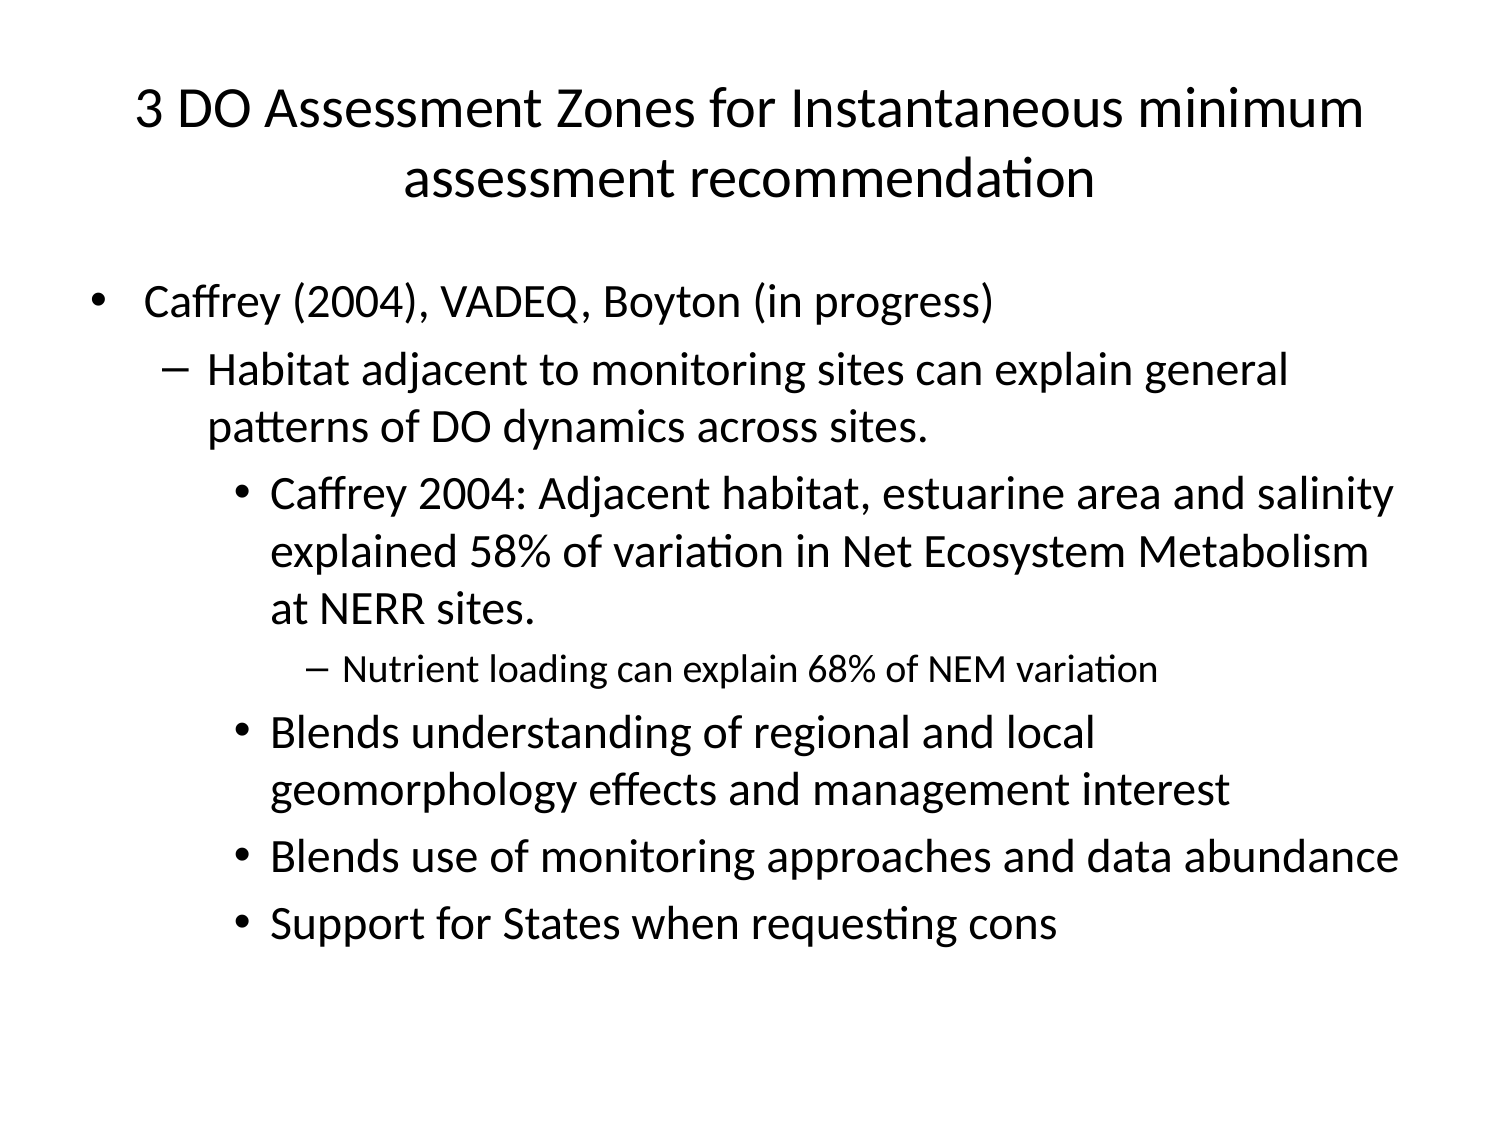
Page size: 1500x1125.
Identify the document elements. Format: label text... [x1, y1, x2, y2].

list Caffrey (2004), VADEQ, Boyton (in progress) Habitat adjacent to monitoring sites can explain general patterns of DO dynamics across sites. Caffrey 2004: Adjacent habitat, estuarine area and salinity explained 58% of variation in Net Ecosystem Metabolism at NERR sites. Nutrient loading can explain 68% of NEM variation Blends understanding of regional and local geomorphology effects and management interest Blends use of monitoring approaches and data abundance Support for States when requesting cons [75, 262, 1425, 1005]
title 3 DO Assessment Zones for Instantaneous minimum assessment recommendation [75, 45, 1425, 233]
